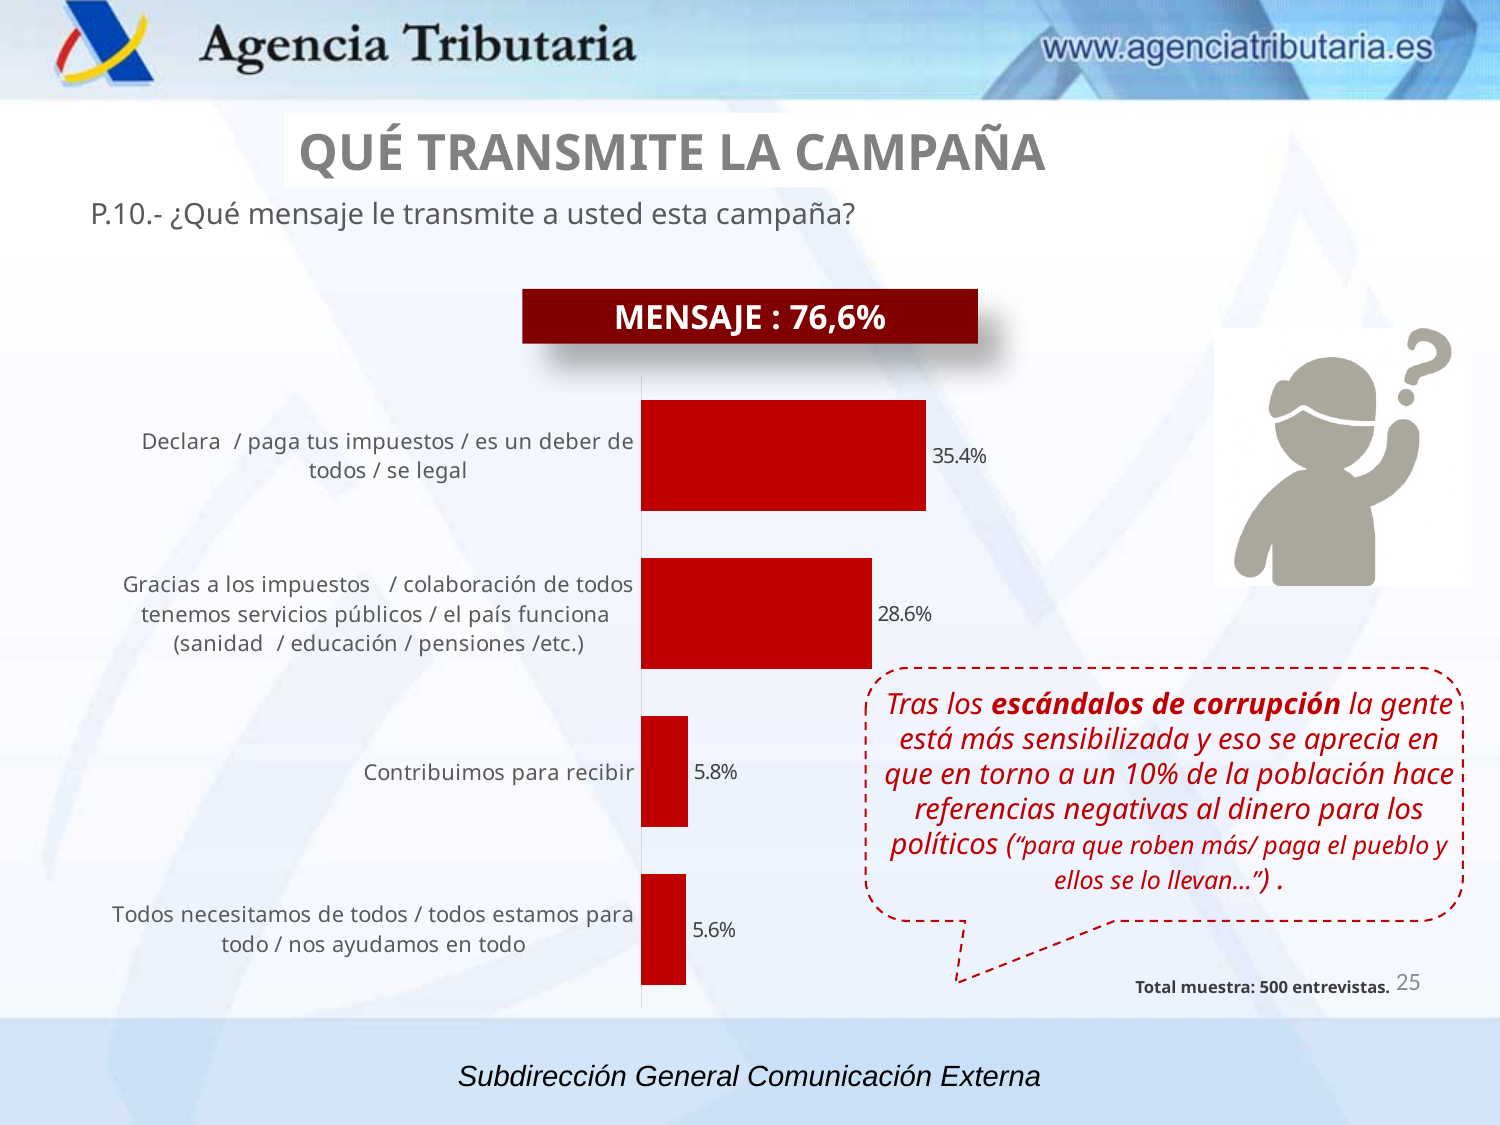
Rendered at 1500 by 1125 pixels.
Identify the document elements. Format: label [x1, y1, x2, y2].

chart [100, 351, 1139, 1024]
picture [0, 0, 1500, 1125]
